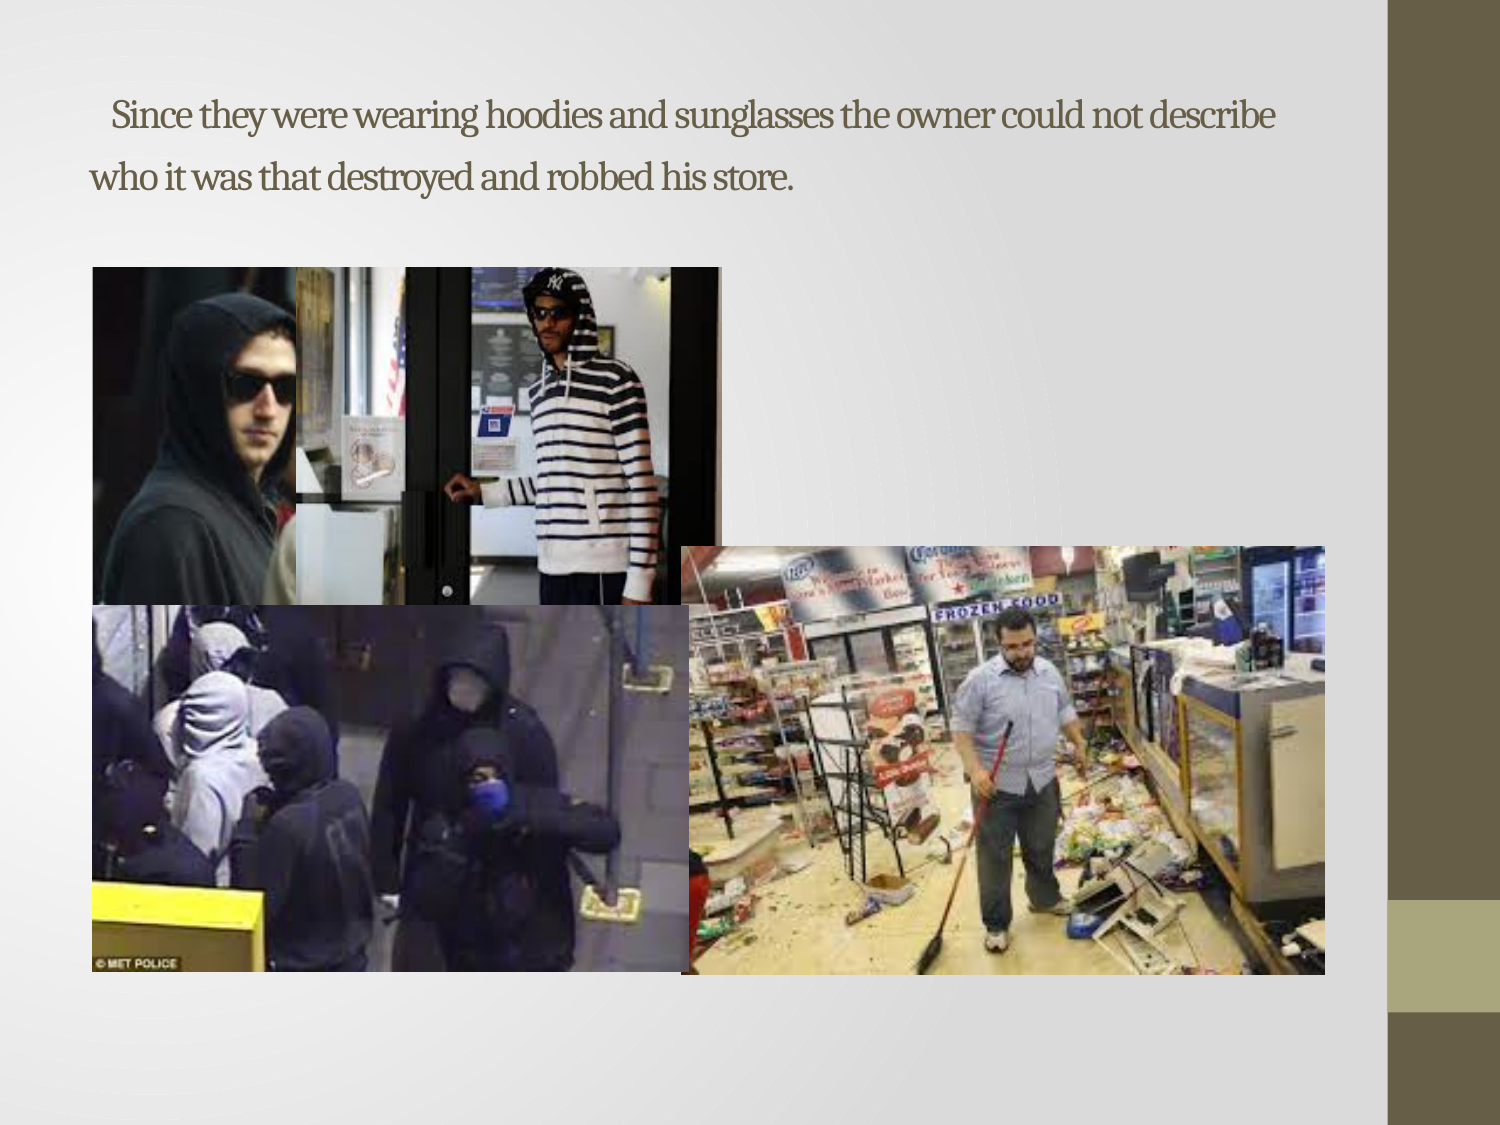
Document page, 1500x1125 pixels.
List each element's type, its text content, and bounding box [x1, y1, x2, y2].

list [92, 266, 295, 601]
title Since they were wearing hoodies and sunglasses the owner could not describe who it was that destroyed and robbed his store. [75, 45, 1325, 233]
picture [92, 266, 1326, 976]
